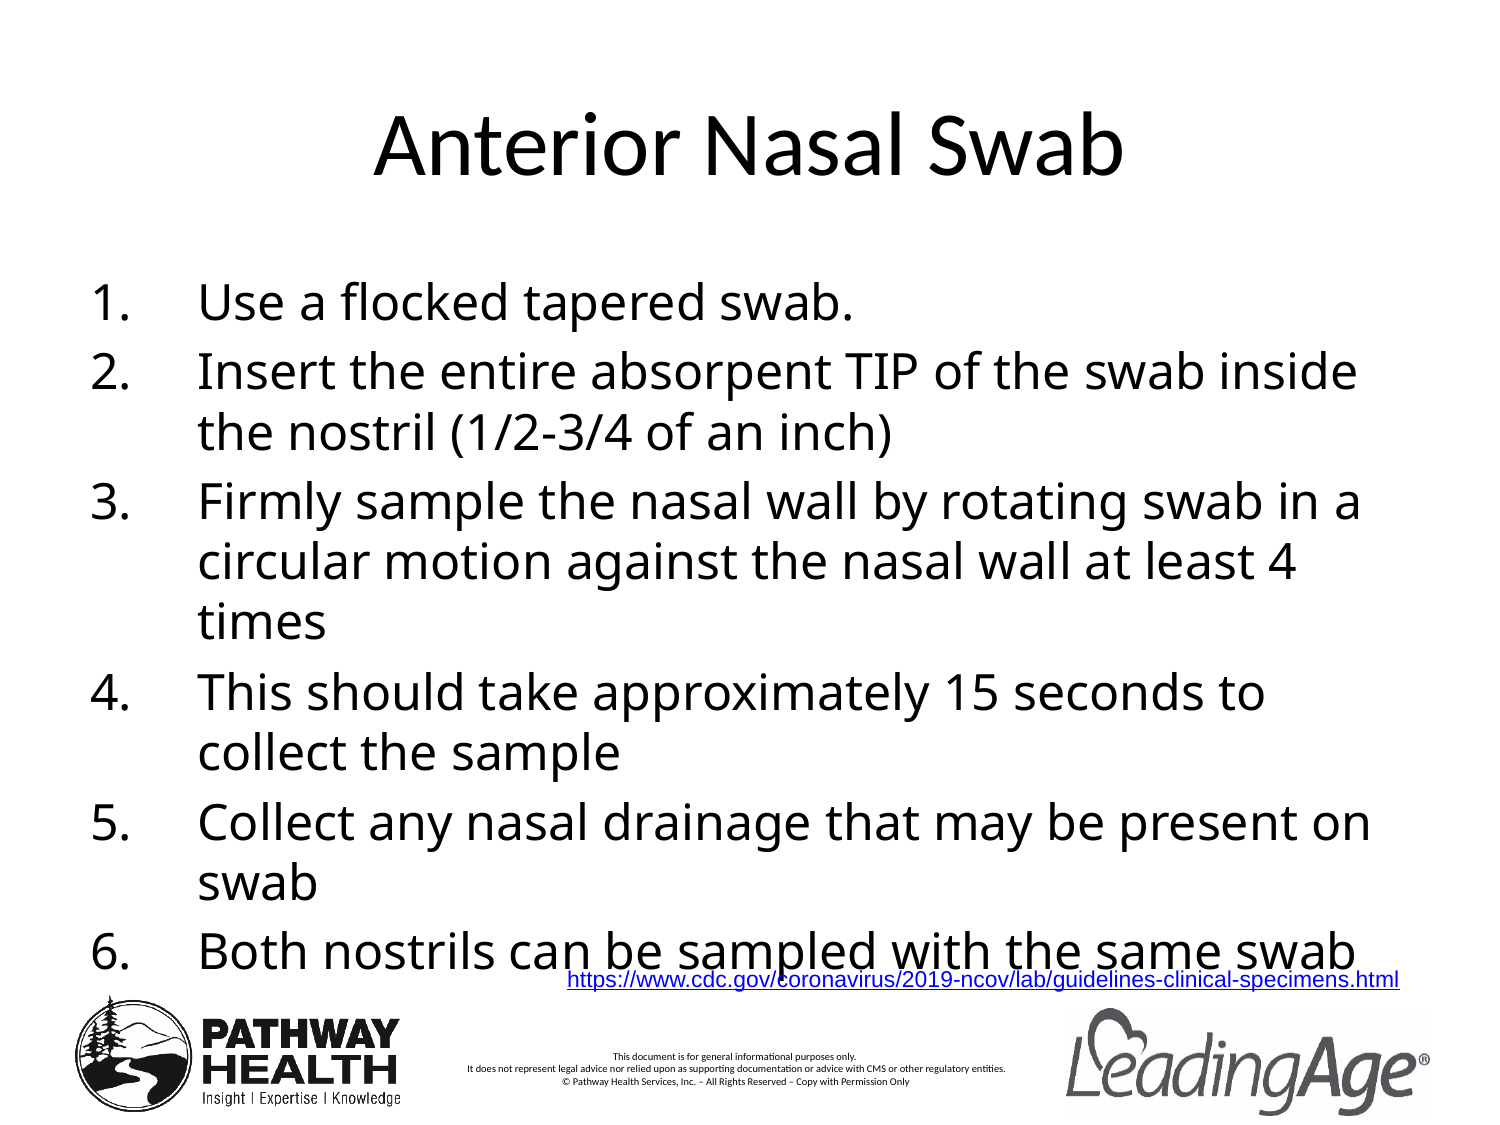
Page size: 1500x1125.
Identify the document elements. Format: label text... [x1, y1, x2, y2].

text_box https://www.cdc.gov/coronavirus/2019-ncov/lab/guidelines-clinical-specimens.html [413, 957, 1422, 1000]
list Use a flocked tapered swab. Insert the entire absorpent TIP of the swab inside the nostril (1/2-3/4 of an inch) Firmly sample the nasal wall by rotating swab in a circular motion against the nasal wall at least 4 times This should take approximately 15 seconds to collect the sample Collect any nasal drainage that may be present on swab Both nostrils can be sampled with the same swab [75, 262, 1425, 1005]
picture [75, 1005, 400, 1112]
title Anterior Nasal Swab [75, 45, 1425, 233]
picture [1066, 1008, 1430, 1116]
